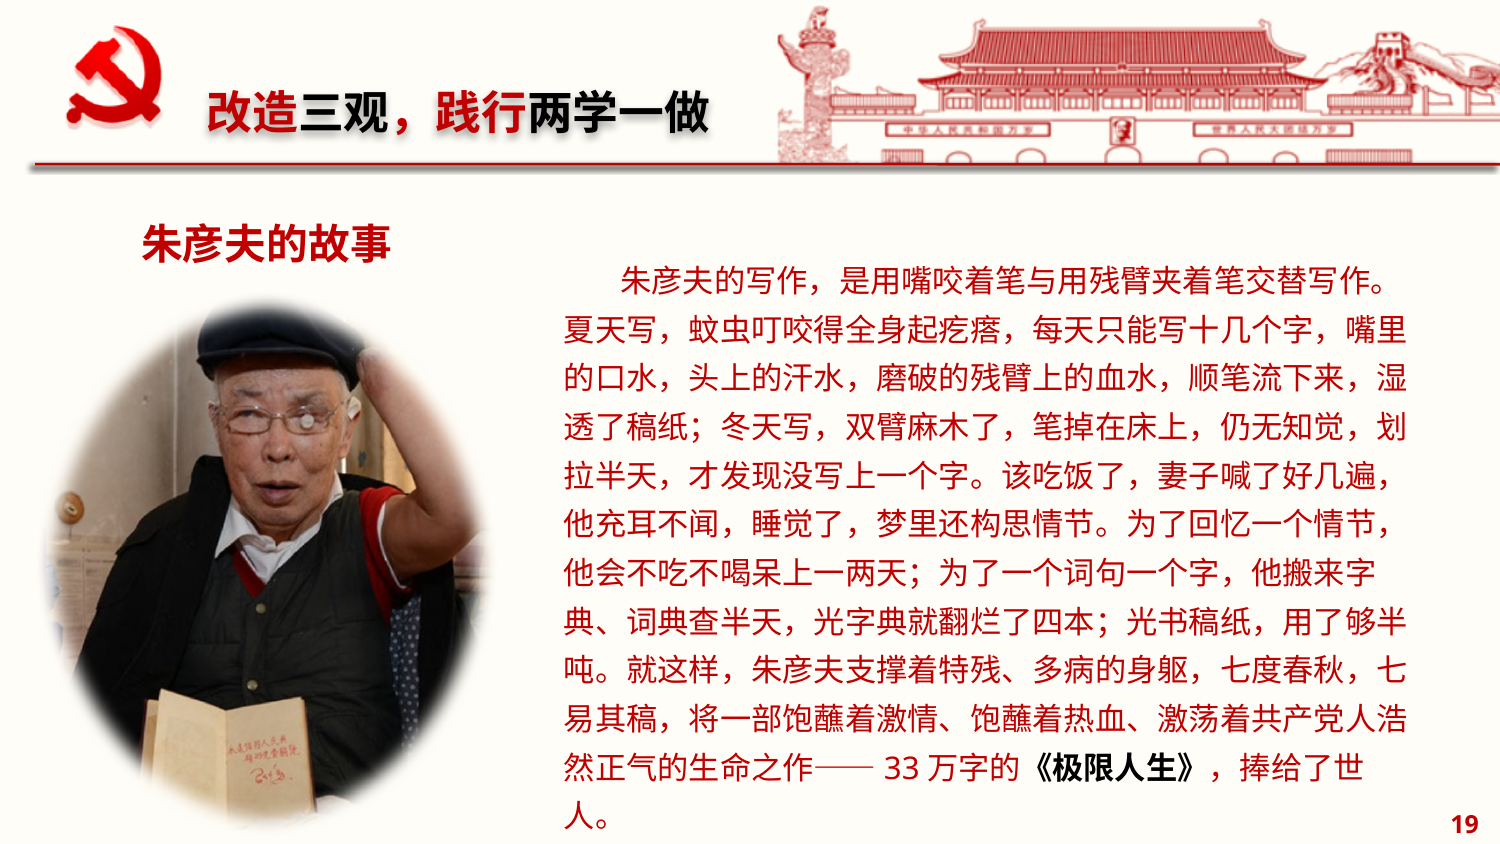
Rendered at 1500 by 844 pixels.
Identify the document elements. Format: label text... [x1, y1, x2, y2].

picture [773, 0, 1500, 163]
picture [34, 0, 184, 165]
text_box 改造三观，践行两学一做 [192, 76, 750, 146]
picture [34, 290, 499, 839]
text_box 19 [1394, 803, 1494, 844]
text_box 朱彦夫的故事 [63, 185, 470, 276]
text_box 朱彦夫的写作，是用嘴咬着笔与用残臂夹着笔交替写作。夏天写，蚊虫叮咬得全身起疙瘩，每天只能写十几个字，嘴里的口水，头上的汗水，磨破的残臂上的血水，顺笔流下来，湿透了稿纸；冬天写，双臂麻木了，笔掉在床上，仍无知觉，划拉半天，才发现没写上一个字。该吃饭了，妻子喊了好几遍，他充耳不闻，睡觉了，梦里还构思情节。为了回忆一个情节，他会不吃不喝呆上一两天；为了一个词句一个字，他搬来字典、词典查半天，光字典就翻烂了四本；光书稿纸，用了够半吨。就这样，朱彦夫支撑着特残、多病的身躯，七度春秋，七易其稿，将一部饱蘸着激情、饱蘸着热血、激荡着共产党人浩然正气的生命之作——33万字的《极限人生》，捧给了世人。 [549, 242, 1424, 842]
